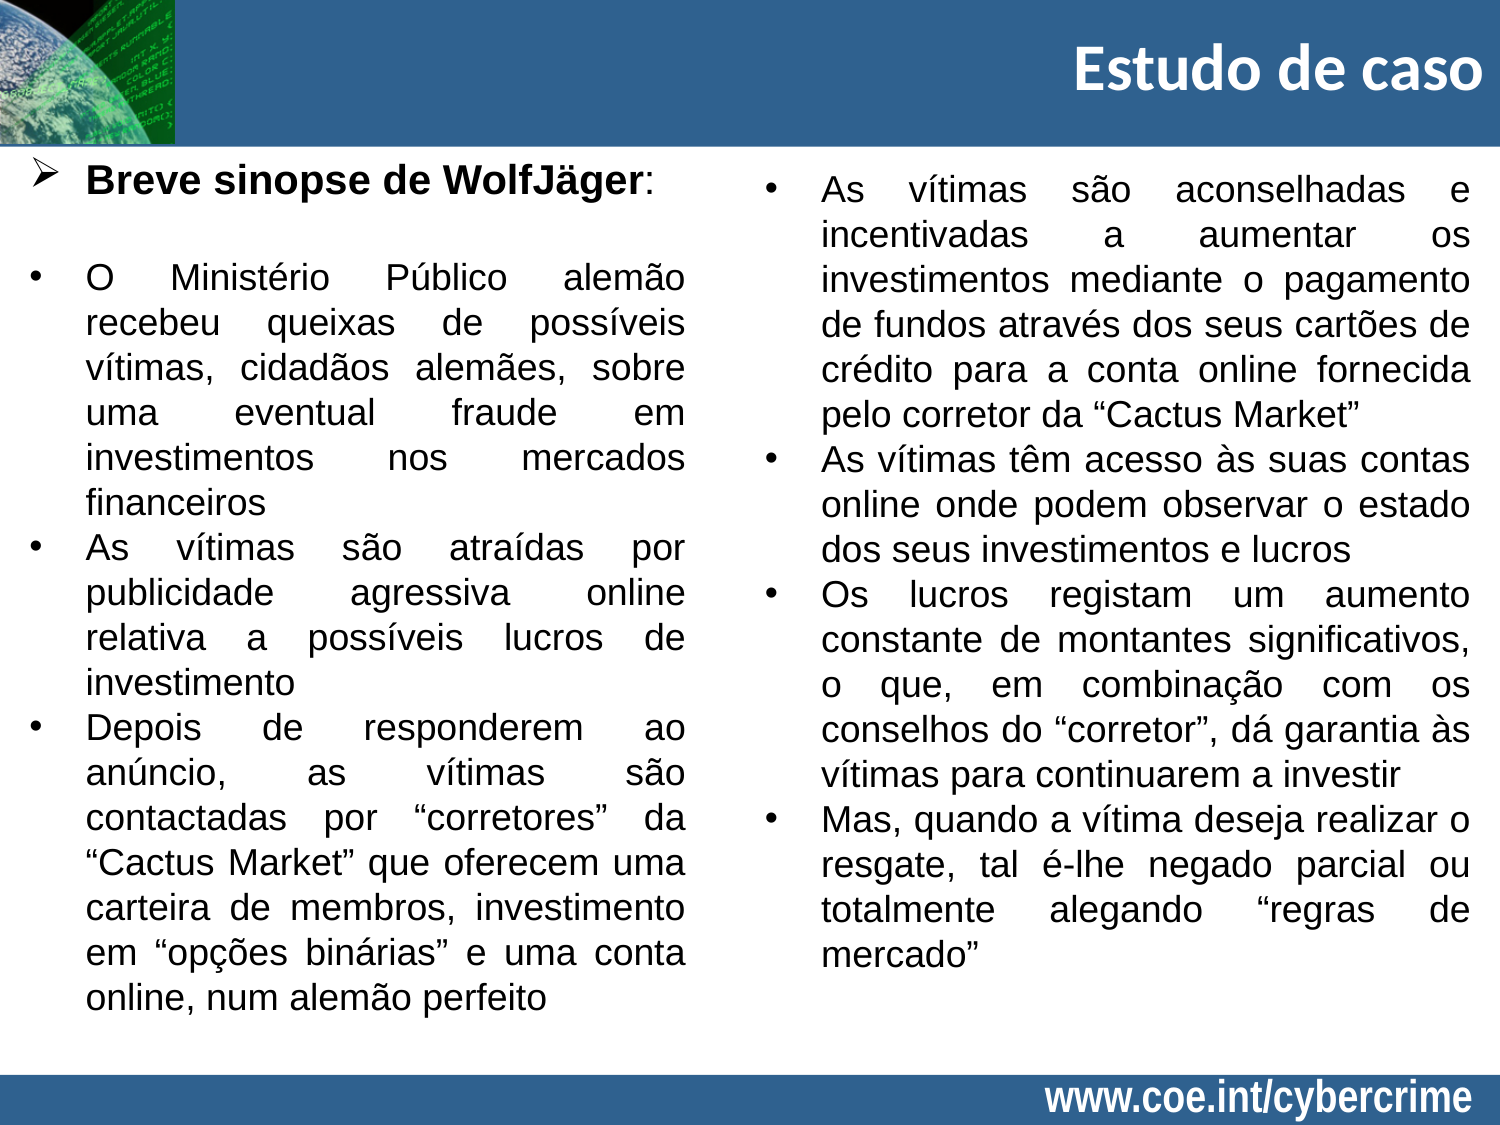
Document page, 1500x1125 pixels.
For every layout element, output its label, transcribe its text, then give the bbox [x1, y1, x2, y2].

text_box As vítimas são aconselhadas e incentivadas a aumentar os investimentos mediante o pagamento de fundos através dos seus cartões de crédito para a conta online fornecida pelo corretor da “Cactus Market” As vítimas têm acesso às suas contas online onde podem observar o estado dos seus investimentos e lucros Os lucros registam um aumento constante de montantes significativos, o que, em combinação com os conselhos do “corretor”, dá garantia às vítimas para continuarem a investir Mas, quando a vítima deseja realizar o resgate, tal é-lhe negado parcial ou totalmente alegando “regras de mercado” [749, 157, 1486, 1035]
text_box Breve sinopse de WolfJäger: O Ministério Público alemão recebeu queixas de possíveis vítimas, cidadãos alemães, sobre uma eventual fraude em investimentos nos mercados financeiros As vítimas são atraídas por publicidade agressiva online relativa a possíveis lucros de investimento Depois de responderem ao anúncio, as vítimas são contactadas por “corretores” da “Cactus Market” que oferecem uma carteira de membros, investimento em “opções binárias” e uma conta online, num alemão perfeito [14, 145, 701, 1026]
text_box [0, 1073, 1030, 1125]
picture [0, 0, 175, 144]
text_box Estudo de caso [179, 0, 1500, 149]
text_box www.coe.int/cybercrime [1030, 1059, 1500, 1125]
